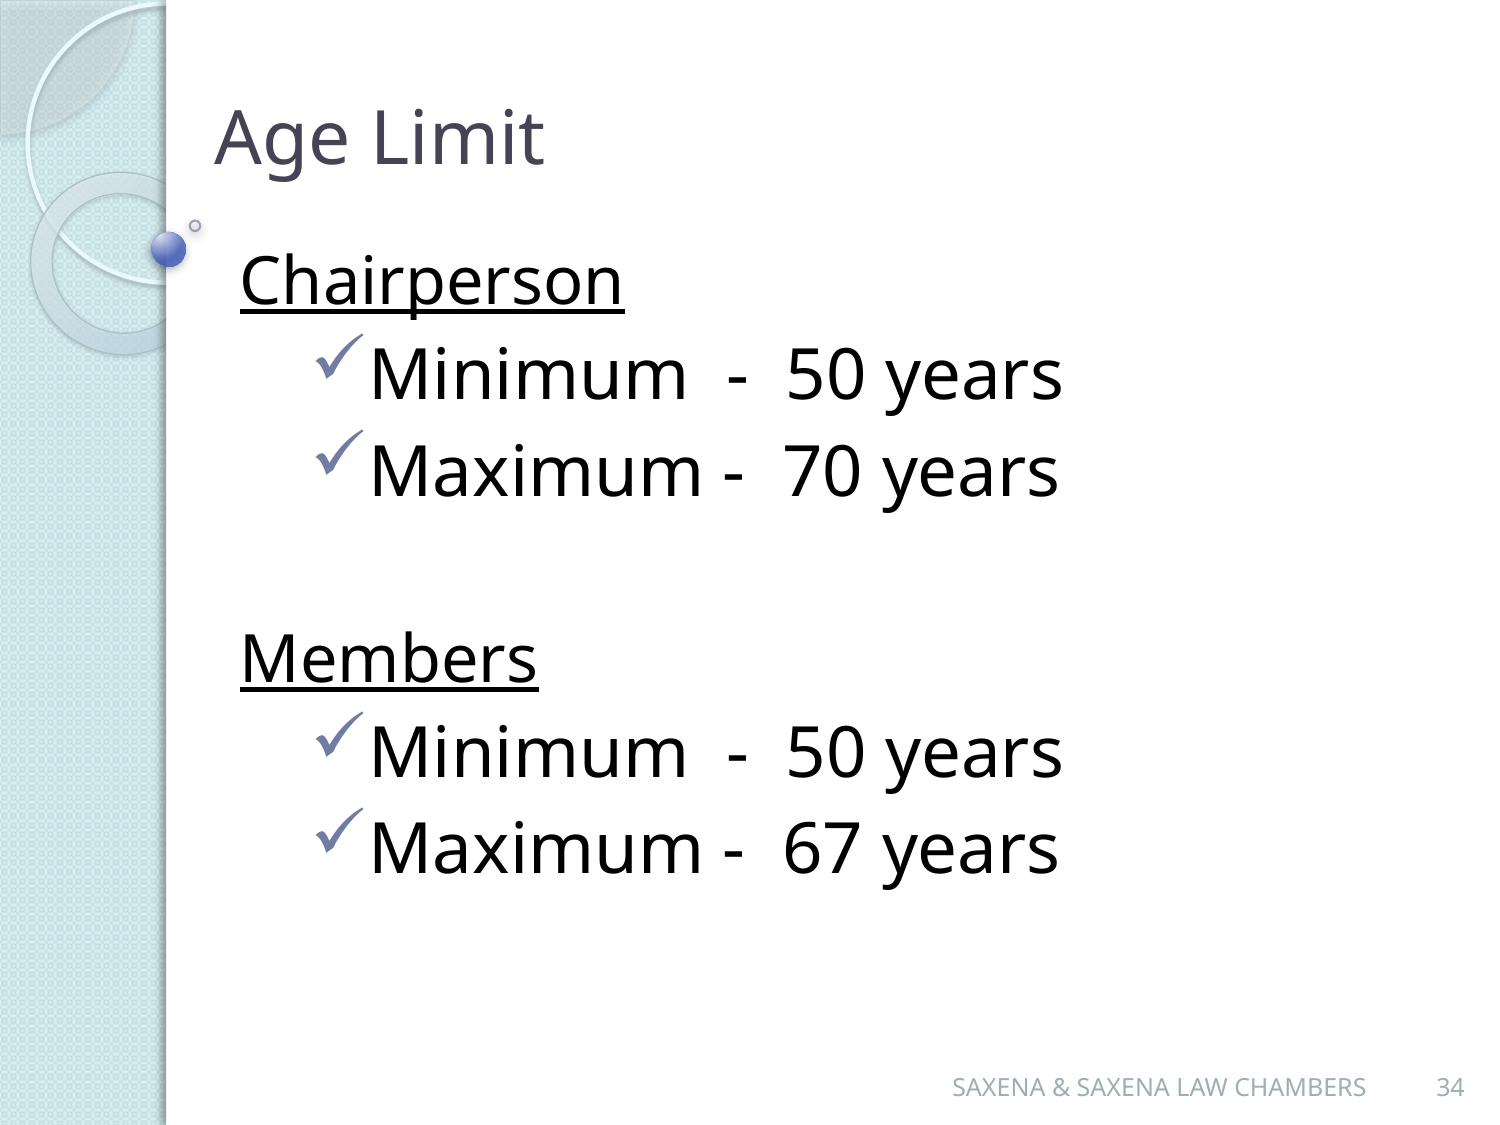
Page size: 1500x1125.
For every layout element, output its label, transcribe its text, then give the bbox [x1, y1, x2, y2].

subtitle Chairperson Minimum - 50 years Maximum - 70 years Members Minimum - 50 years Maximum - 67 years [225, 237, 1388, 1025]
footer SAXENA & SAXENA LAW CHAMBERS [937, 1034, 1413, 1113]
slide_number 34 [1413, 1034, 1488, 1113]
title Age Limit [200, 37, 1363, 188]
